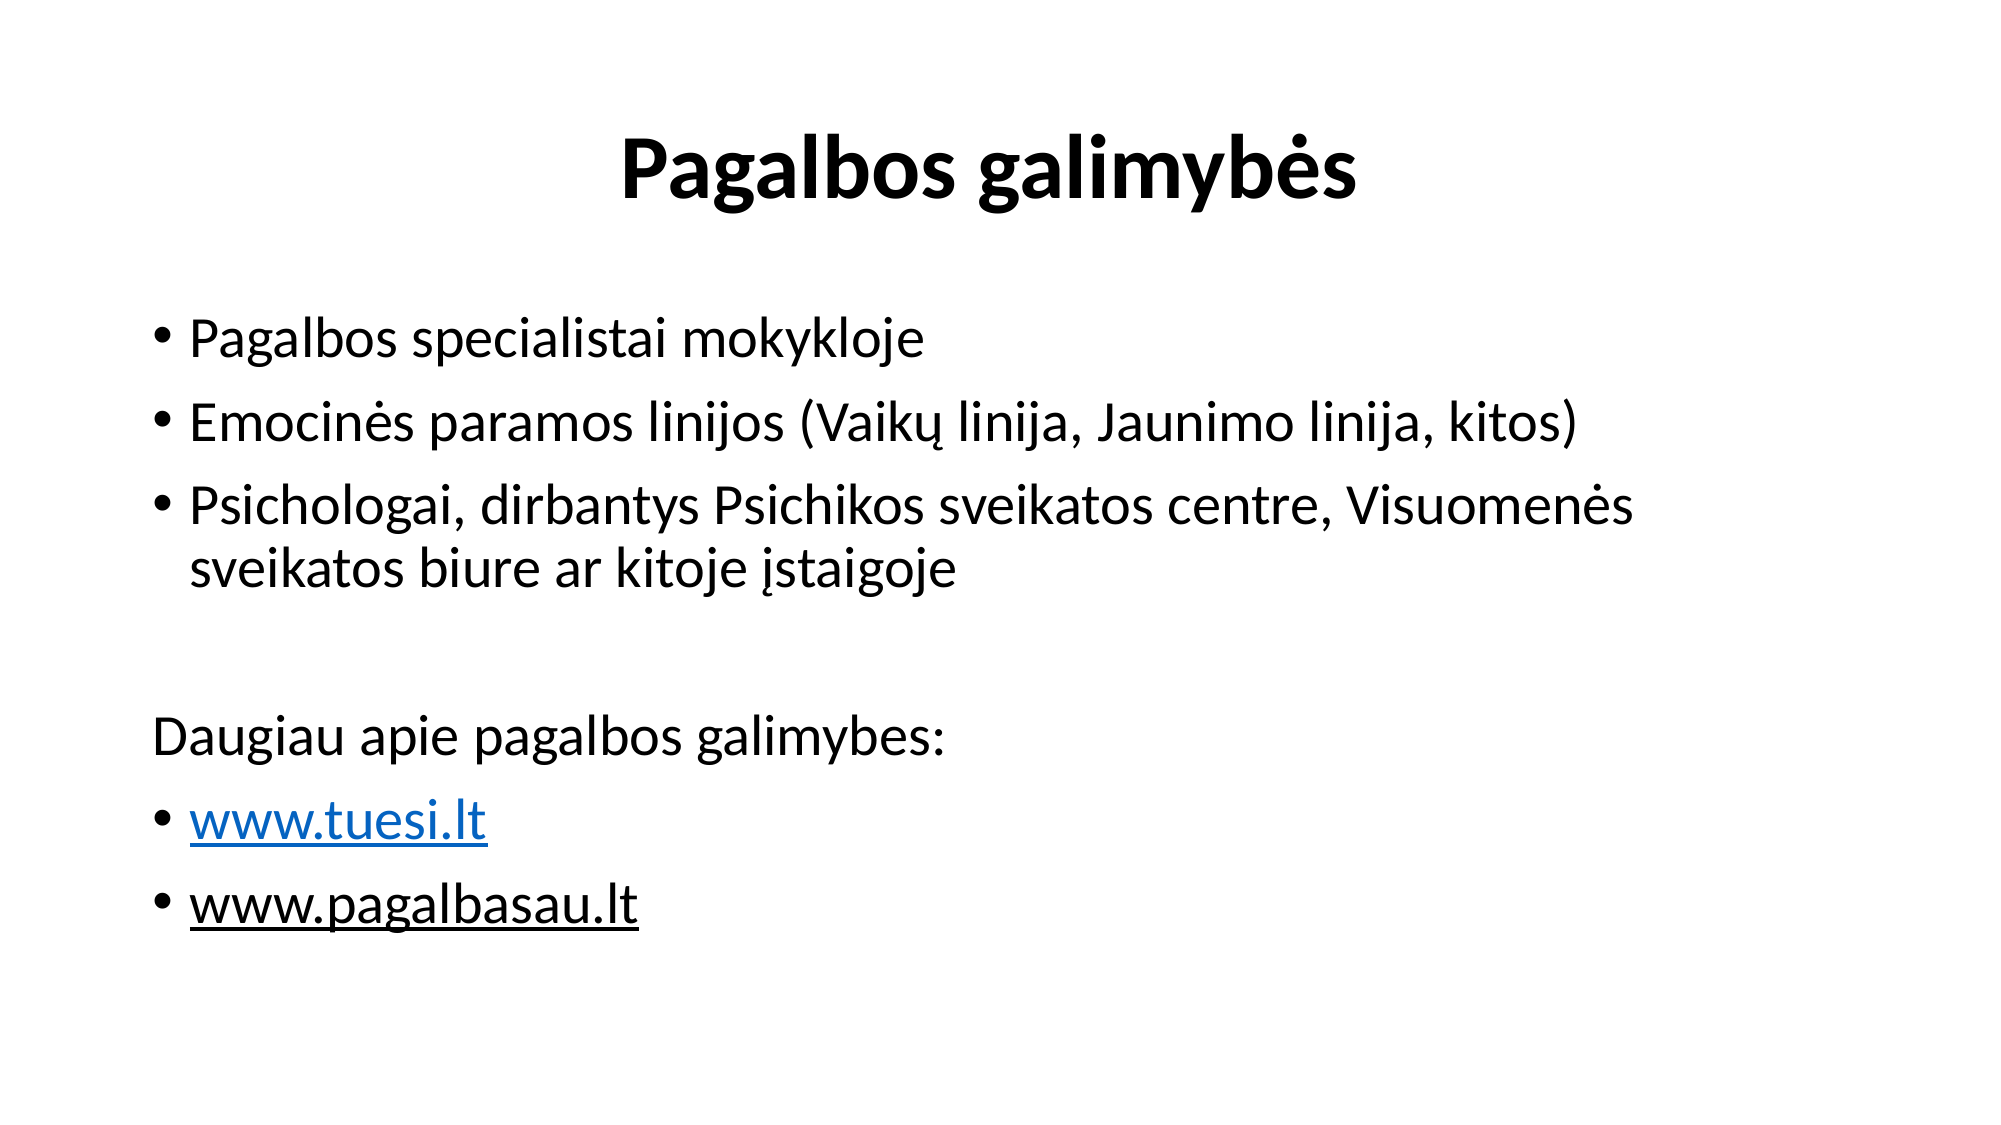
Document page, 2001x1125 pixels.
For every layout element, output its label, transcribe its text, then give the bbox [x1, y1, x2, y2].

title Pagalbos galimybės [137, 59, 1863, 278]
list Pagalbos specialistai mokykloje Emocinės paramos linijos (Vaikų linija, Jaunimo linija, kitos) Psichologai, dirbantys Psichikos sveikatos centre, Visuomenės sveikatos biure ar kitoje įstaigoje Daugiau apie pagalbos galimybes: www.tuesi.lt www.pagalbasau.lt [137, 299, 1863, 1014]
